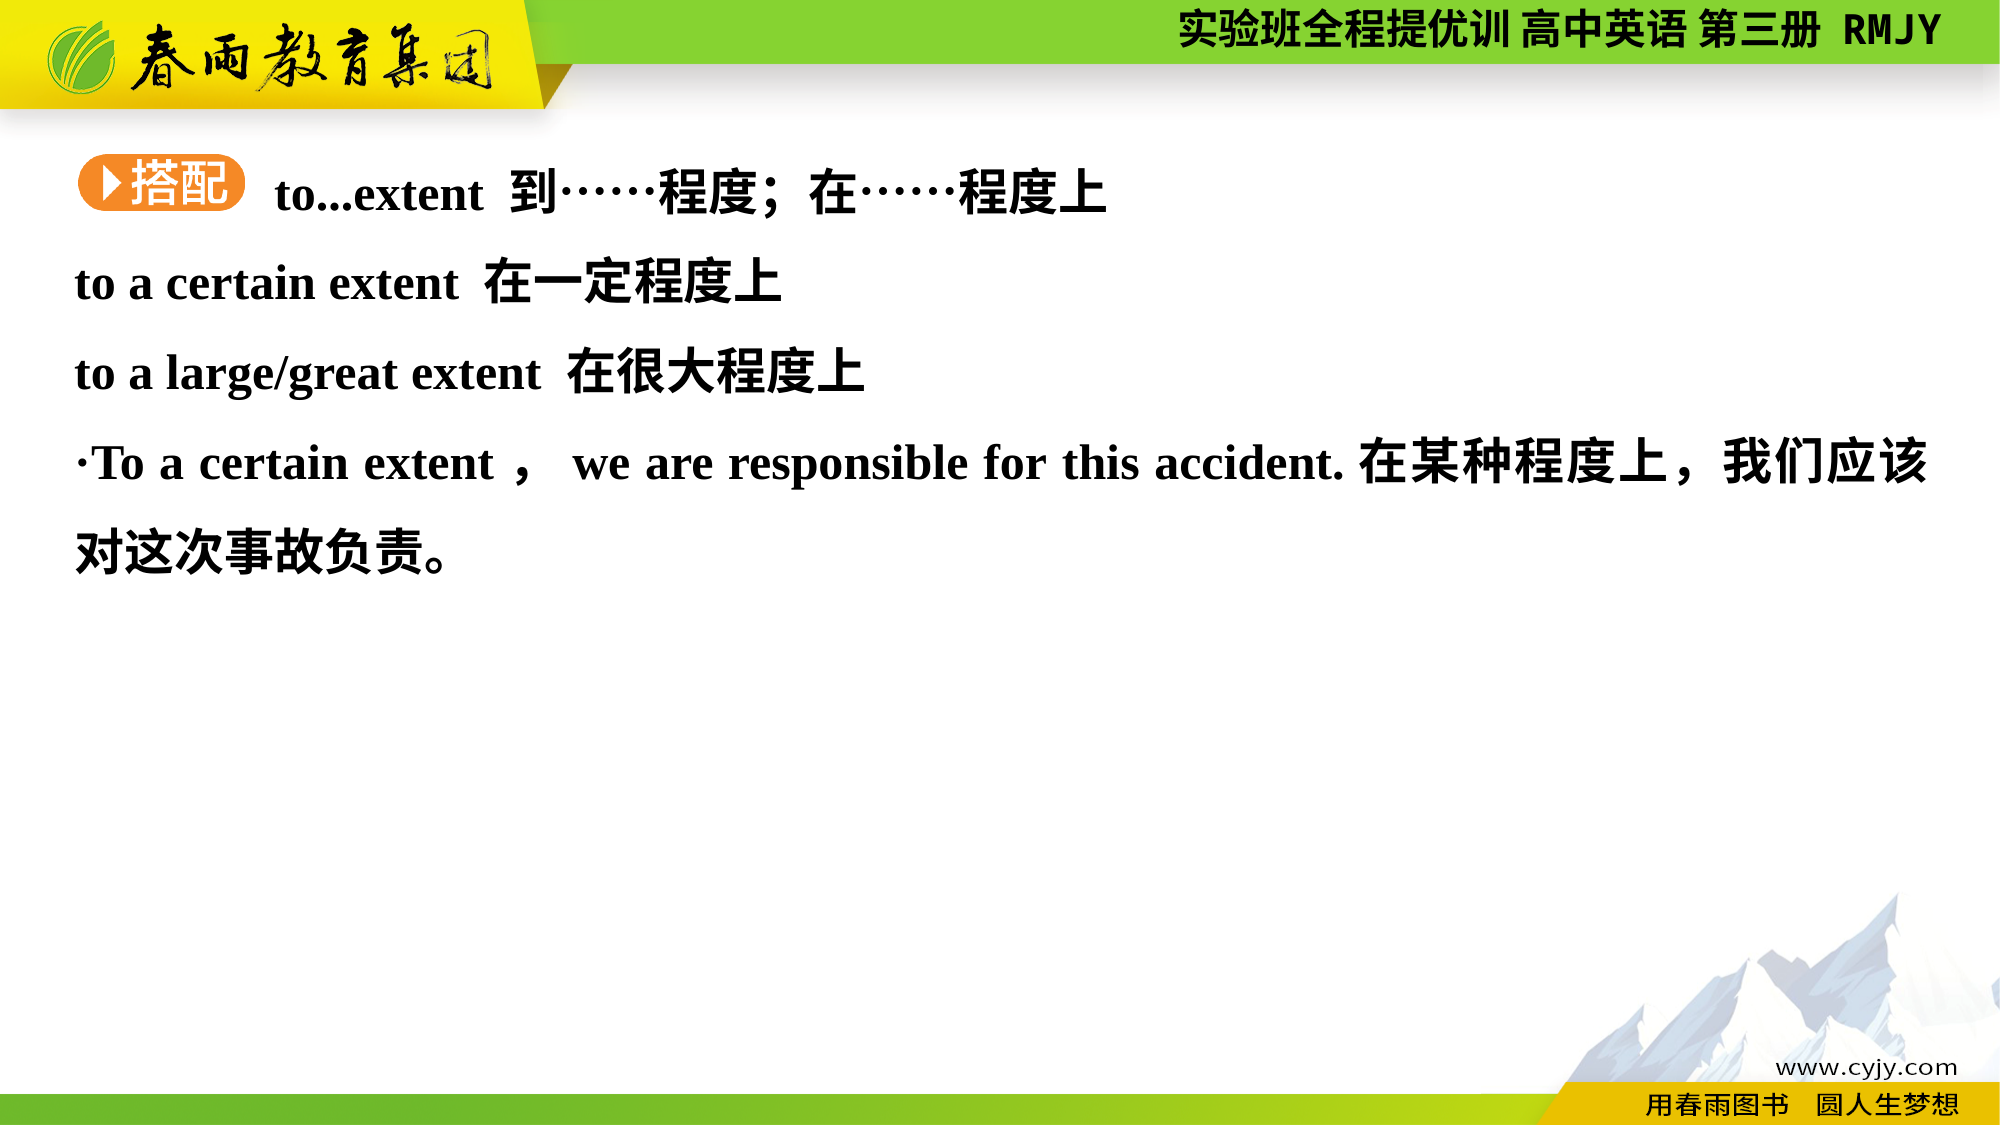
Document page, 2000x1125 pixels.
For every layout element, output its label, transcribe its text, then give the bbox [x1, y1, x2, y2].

picture [0, 0, 2000, 1125]
list to...extent 到……程度；在……程度上 to a certain extent 在一定程度上 to a large/great extent 在很大程度上 ·To a certain extent，we are responsible for this accident.在某种程度上，我们应该对这次事故负责。 [59, 122, 1944, 592]
